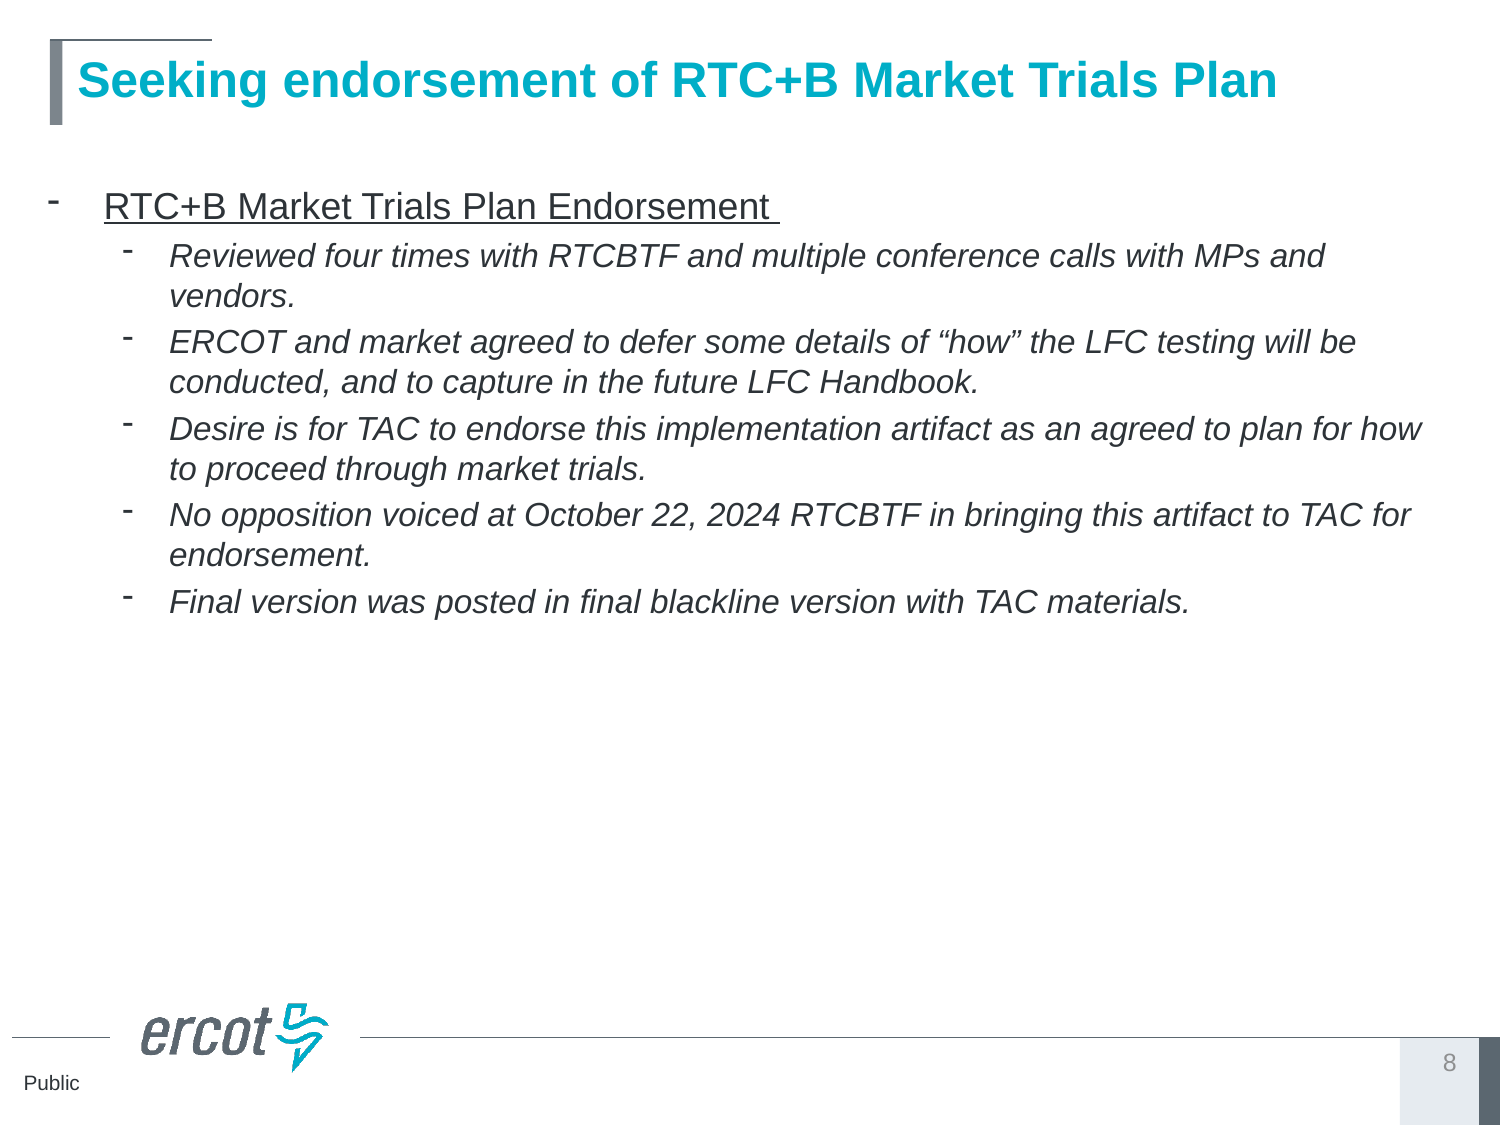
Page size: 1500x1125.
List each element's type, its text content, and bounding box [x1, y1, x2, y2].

list RTC+B Market Trials Plan Endorsement Reviewed four times with RTCBTF and multiple conference calls with MPs and vendors. ERCOT and market agreed to defer some details of “how” the LFC testing will be conducted, and to capture in the future LFC Handbook. Desire is for TAC to endorse this implementation artifact as an agreed to plan for how to proceed through market trials. No opposition voiced at October 22, 2024 RTCBTF in bringing this artifact to TAC for endorsement. Final version was posted in final blackline version with TAC materials. [32, 174, 1468, 988]
title Seeking endorsement of RTC+B Market Trials Plan [62, 39, 1450, 134]
picture [137, 999, 332, 1075]
